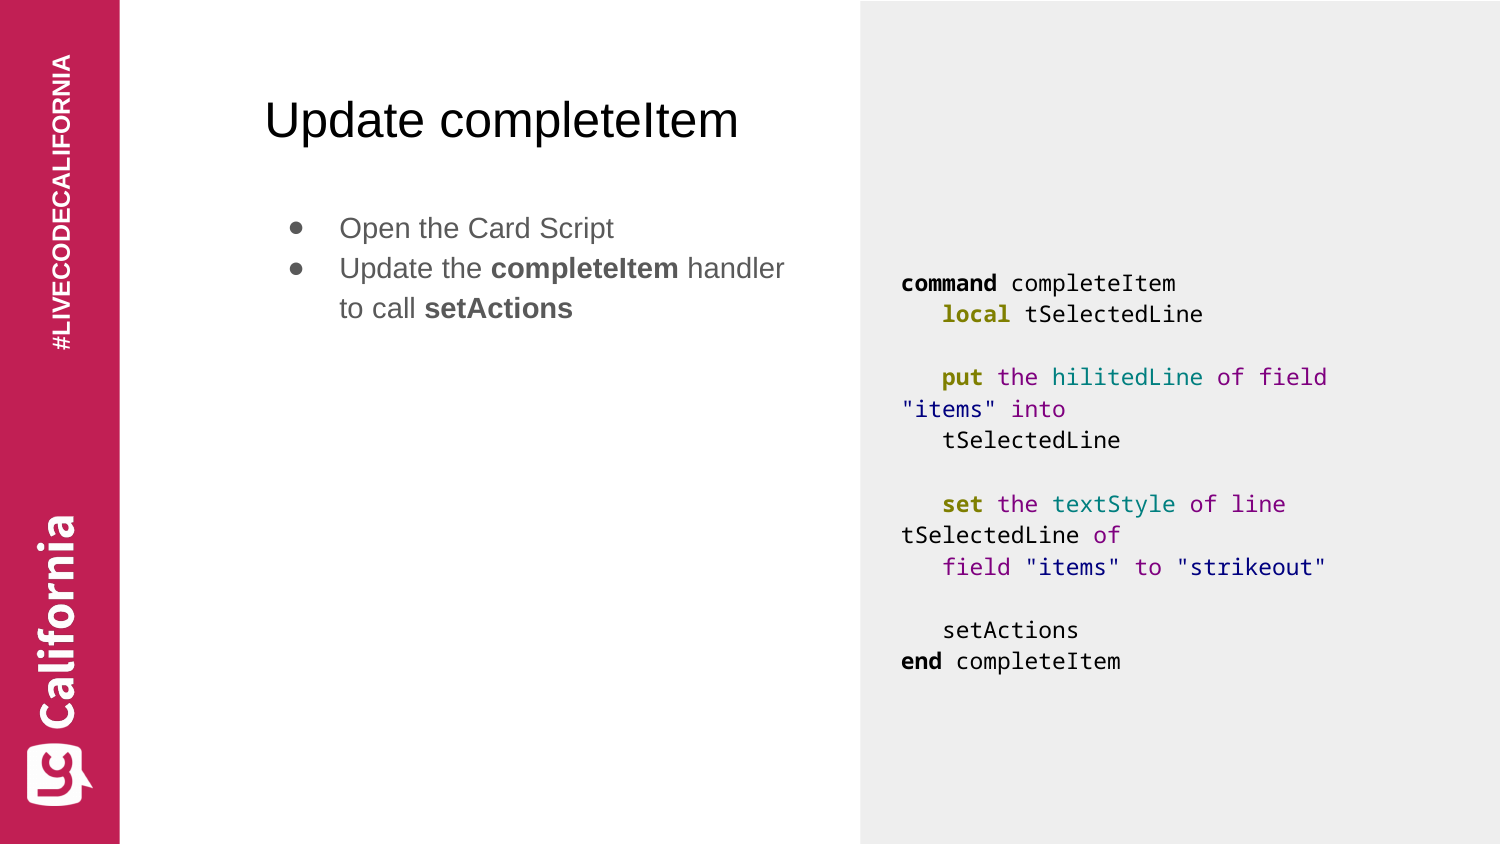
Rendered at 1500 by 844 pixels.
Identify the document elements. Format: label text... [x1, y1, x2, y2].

list command completeItem local tSelectedLine put the hilitedLine of field "items" into tSelectedLine set the textStyle of line tSelectedLine of field "items" to "strikeout" setActions end completeItem [885, 189, 1449, 750]
title Update completeItem [249, 72, 1417, 167]
list Open the Card Script Update the completeItem handler to call setActions [249, 189, 813, 750]
picture [0, 0, 120, 844]
text_box [860, 1, 1500, 844]
